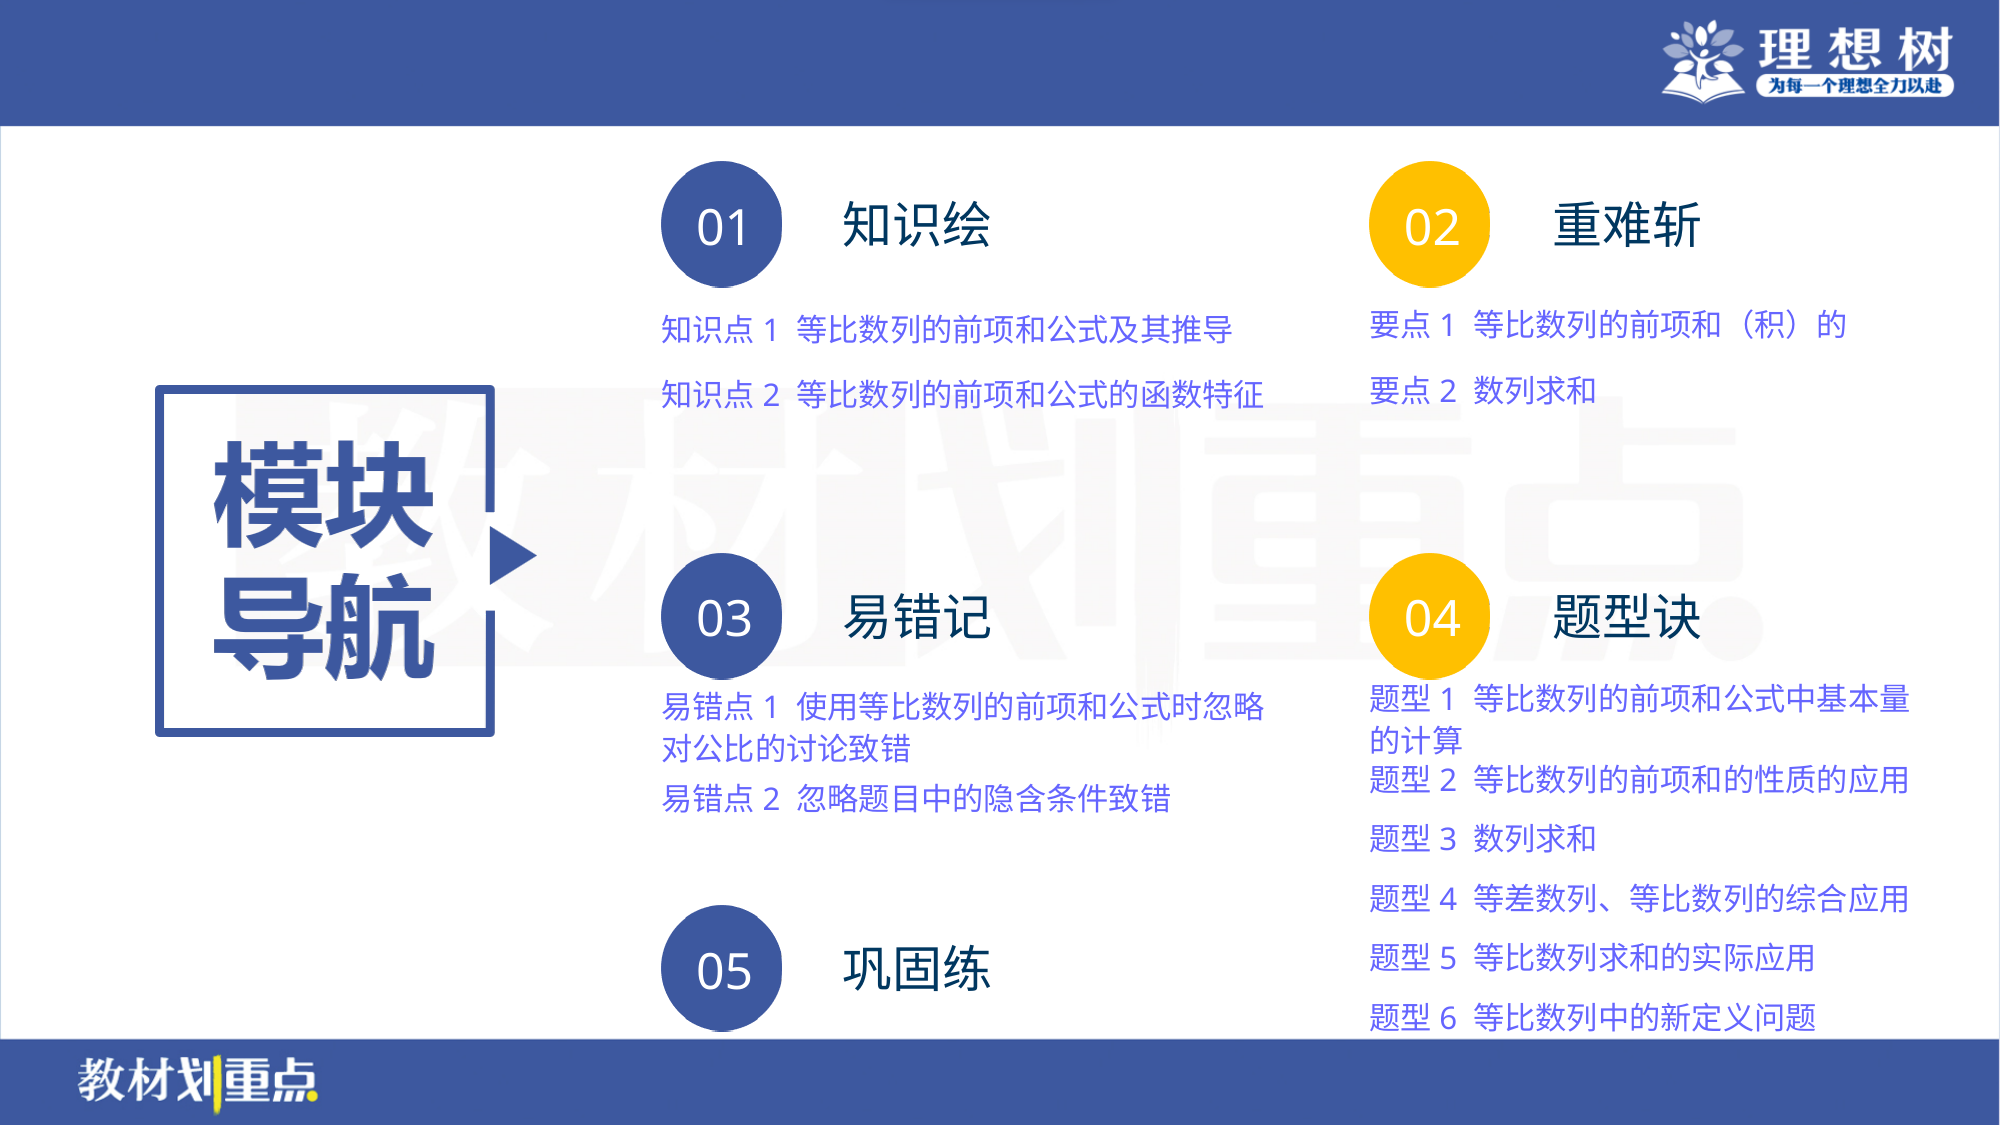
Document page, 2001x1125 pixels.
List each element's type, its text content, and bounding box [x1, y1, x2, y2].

text_box 题型诀 [1523, 577, 1731, 653]
text_box 题型6 等比数列中的新定义问题 [1369, 985, 1975, 1044]
text_box 02 [1490, 161, 1496, 288]
text_box 重难斩 [1523, 185, 1731, 261]
text_box 易错点2 忽略题目中的隐含条件致错 [661, 769, 1267, 822]
text_box 知识绘 [814, 185, 1022, 261]
text_box 巩固练 [814, 929, 1022, 1005]
picture [0, 0, 2000, 1125]
text_box 题型3 数列求和 [1369, 806, 1975, 866]
text_box 要点2 数列求和 [1369, 358, 1975, 417]
text_box 04 [1490, 553, 1496, 680]
text_box 01 [782, 161, 788, 288]
text_box 05 [782, 905, 788, 1032]
text_box 题型4 等差数列、等比数列的综合应用 [1369, 866, 1975, 925]
text_box 易错记 [814, 577, 1022, 653]
text_box 题型5 等比数列求和的实际应用 [1369, 925, 1975, 985]
text_box 03 [782, 553, 788, 680]
